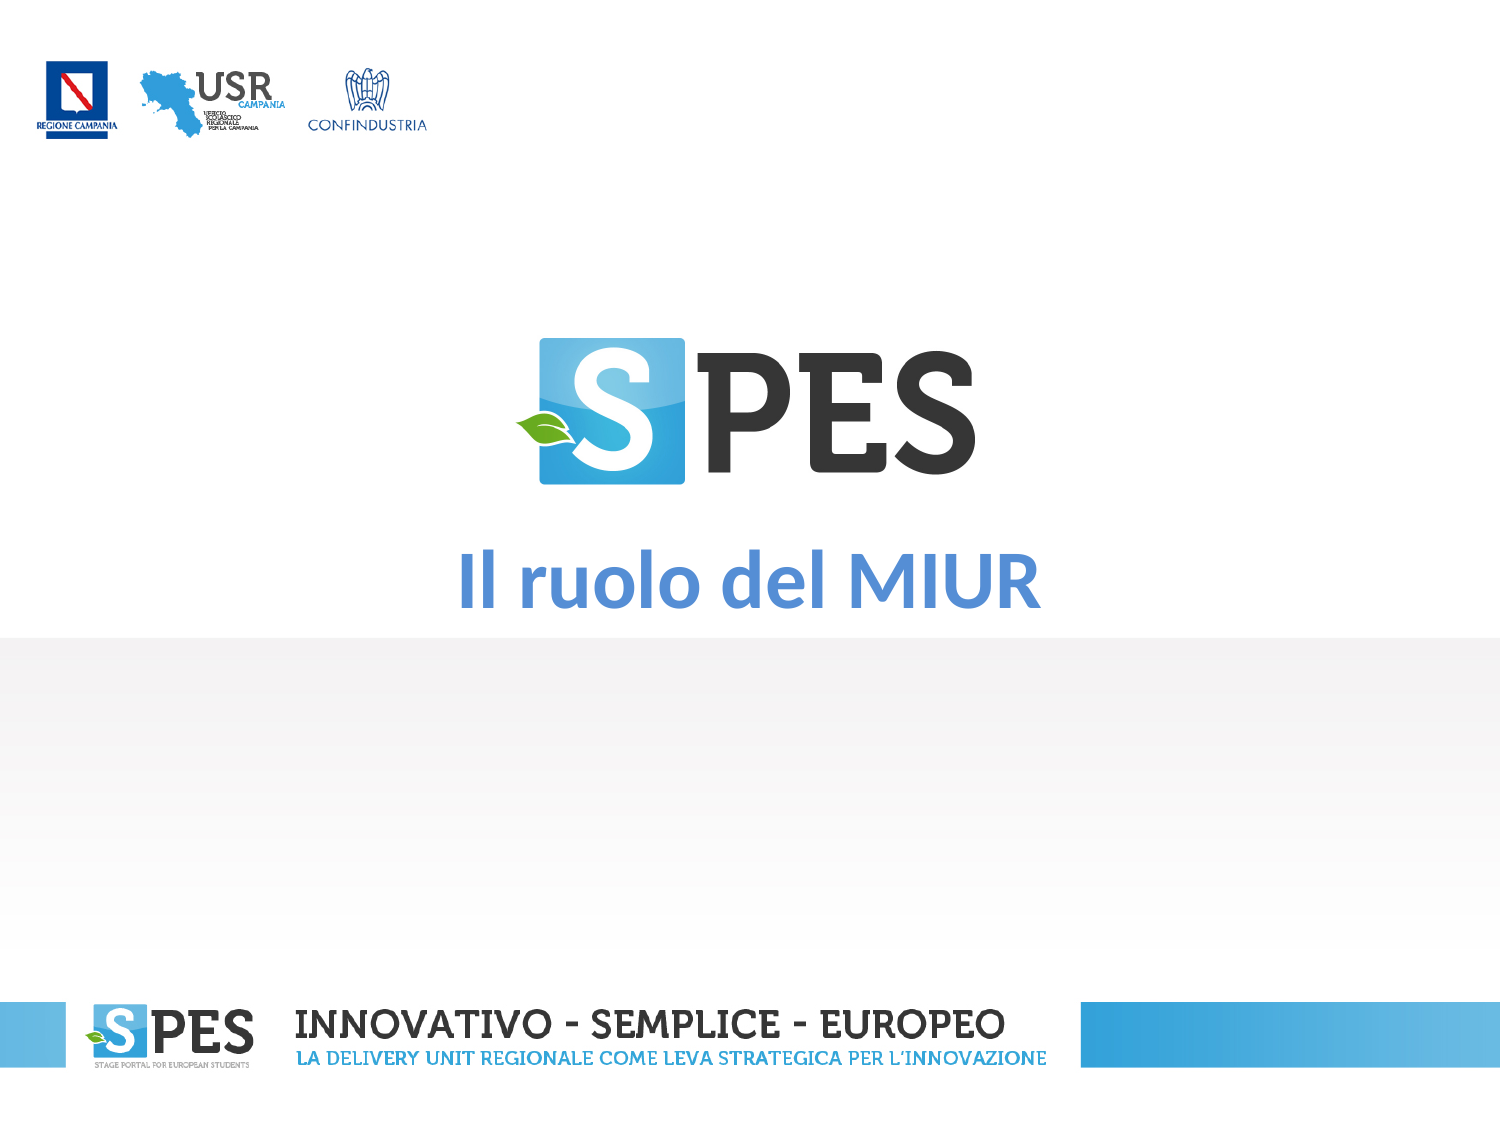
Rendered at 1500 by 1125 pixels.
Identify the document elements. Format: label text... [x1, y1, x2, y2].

picture [0, 32, 1500, 1093]
title Il ruolo del MIUR [212, 287, 1288, 763]
